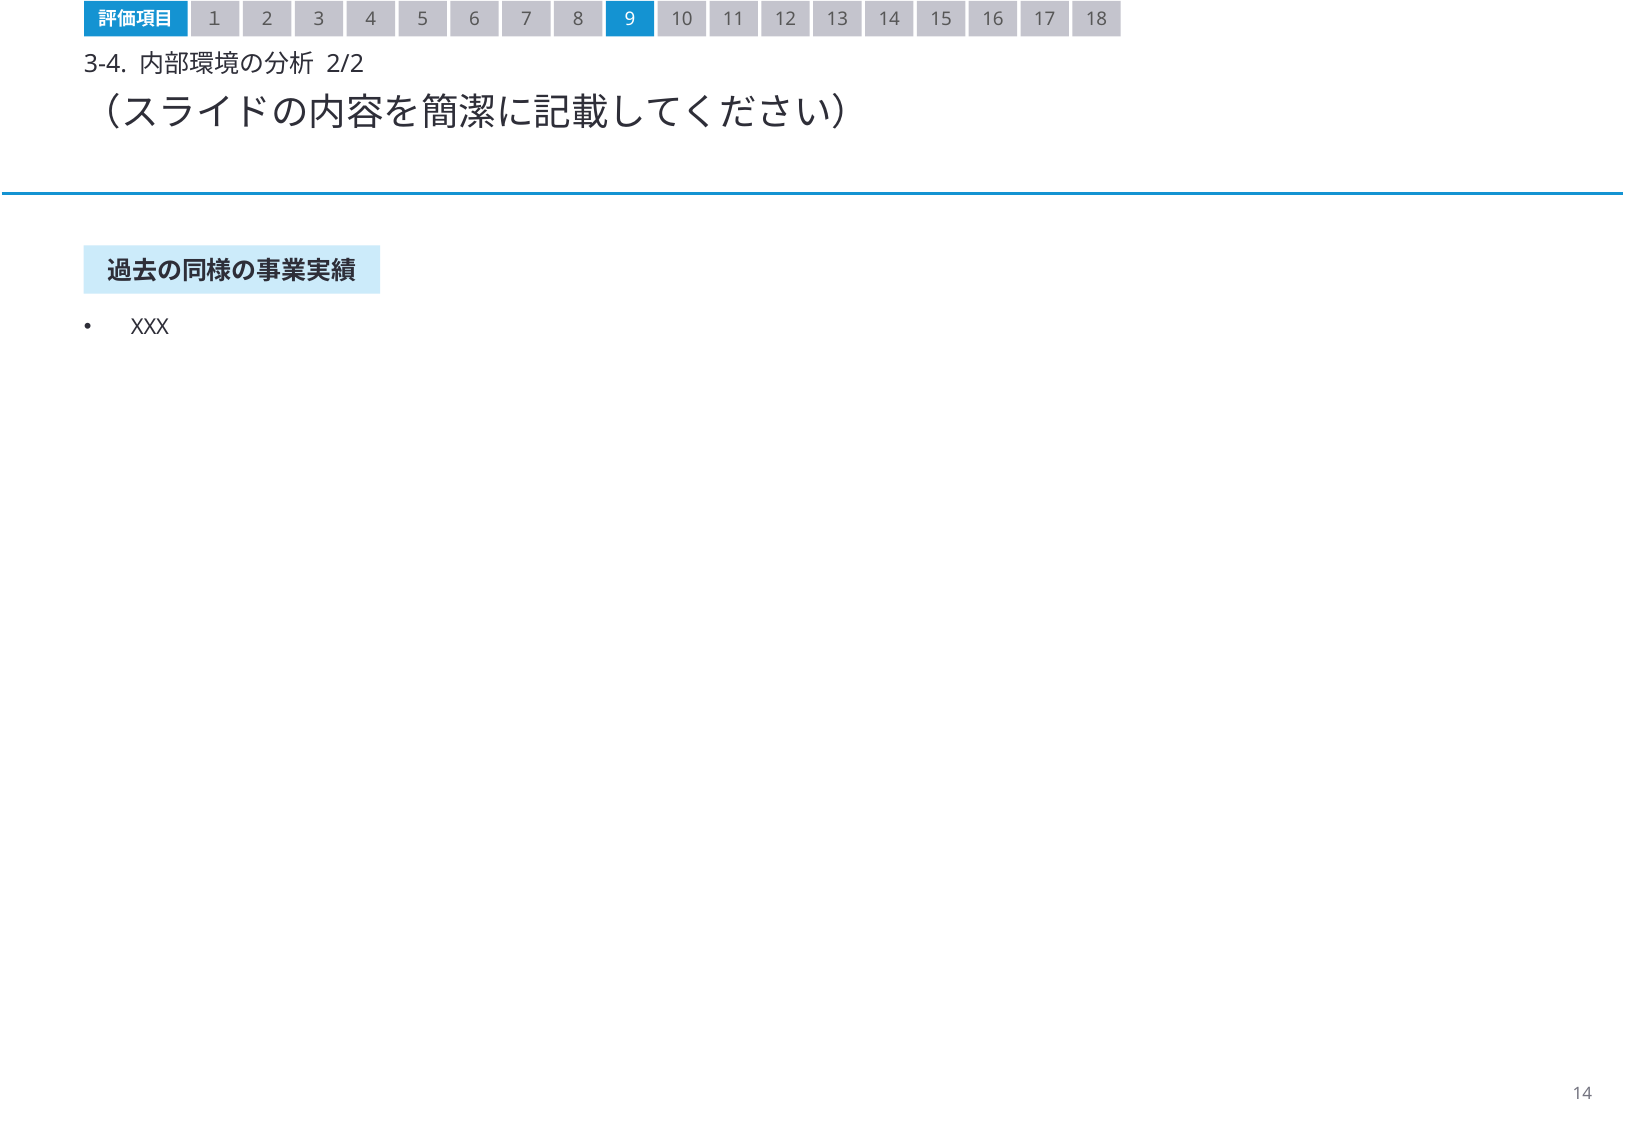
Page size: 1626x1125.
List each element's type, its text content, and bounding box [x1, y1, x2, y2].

list （スライドの内容を簡潔に記載してください） [84, 83, 1543, 183]
text_box XXX [83, 302, 1543, 1065]
list 3-4. 内部環境の分析 2/2 [84, 40, 1543, 82]
text_box 過去の同様の事業実績 [83, 244, 381, 295]
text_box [83, 0, 1122, 37]
